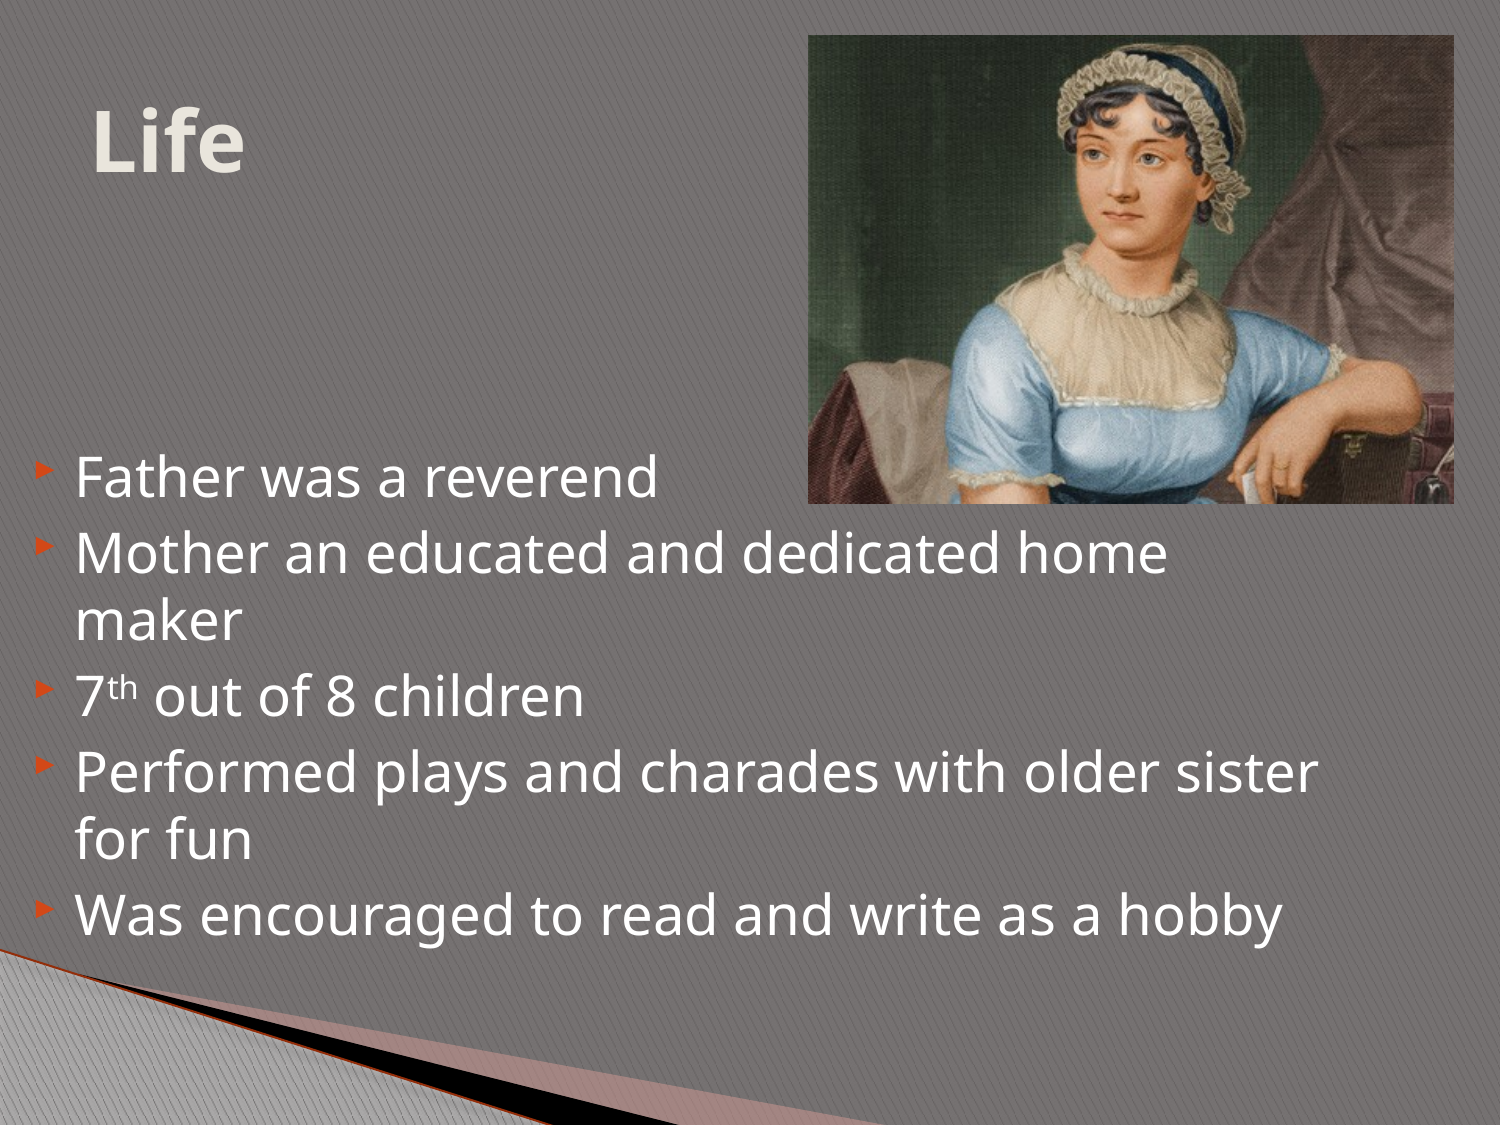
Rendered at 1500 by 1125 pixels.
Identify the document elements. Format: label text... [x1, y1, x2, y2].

picture [808, 34, 1455, 505]
title Life [75, 45, 802, 233]
list Father was a reverend Mother an educated and dedicated home maker 7th out of 8 children Performed plays and charades with older sister for fun Was encouraged to read and write as a hobby [0, 433, 1350, 1125]
